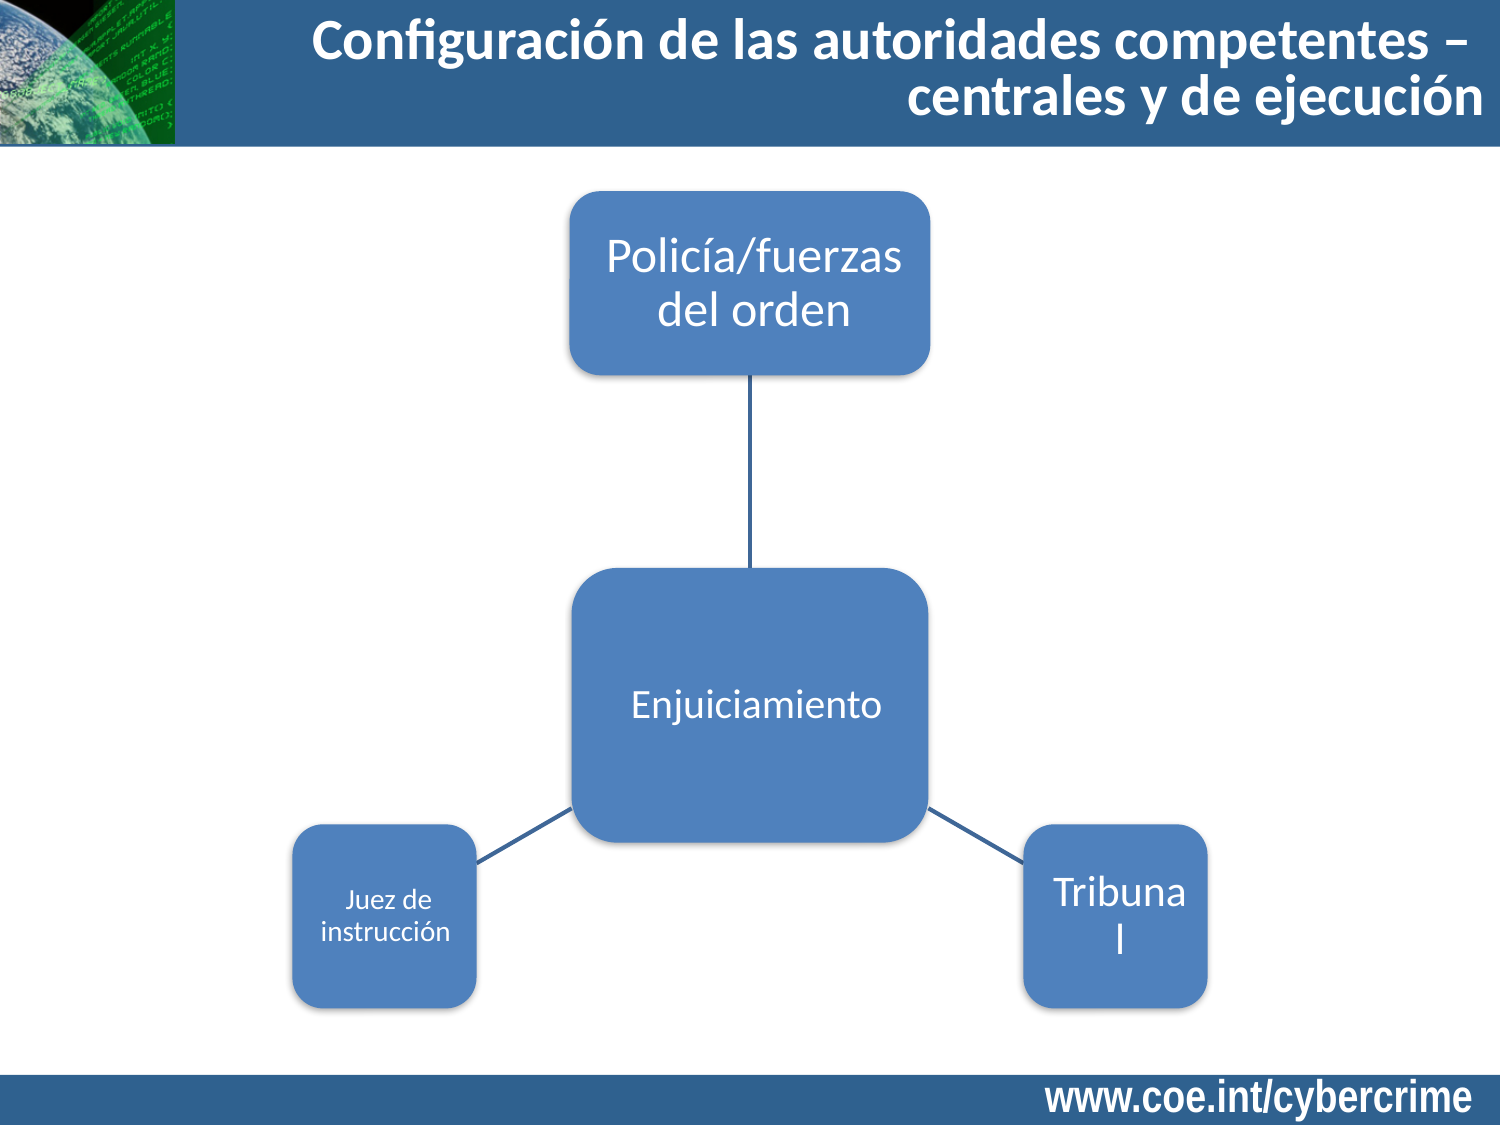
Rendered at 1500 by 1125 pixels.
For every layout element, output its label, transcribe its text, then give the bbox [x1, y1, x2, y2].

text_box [107, 141, 1393, 1058]
text_box www.coe.int/cybercrime [1030, 1059, 1500, 1125]
picture [0, 0, 175, 144]
text_box [0, 1073, 1030, 1125]
text_box Configuración de las autoridades competentes – centrales y de ejecución [179, 0, 1500, 149]
